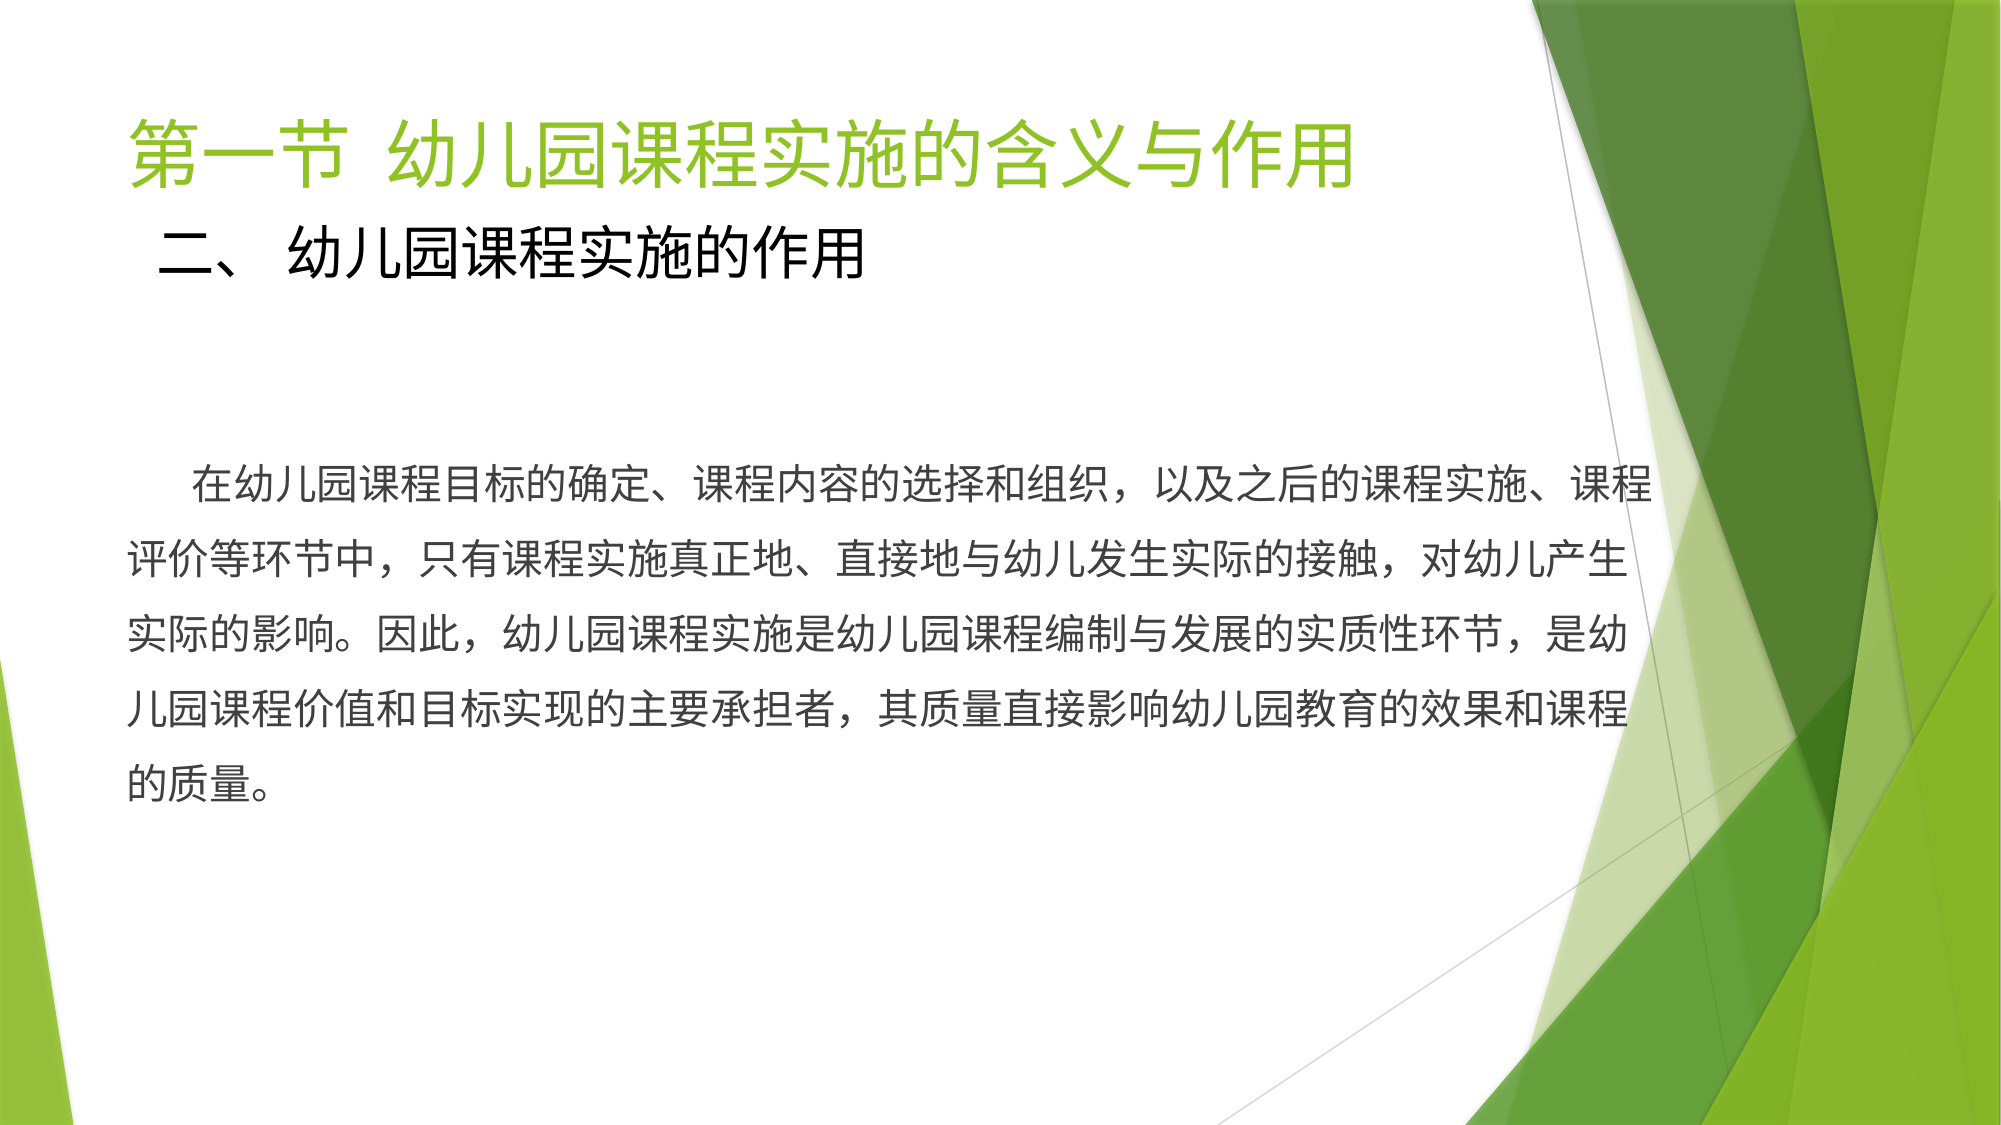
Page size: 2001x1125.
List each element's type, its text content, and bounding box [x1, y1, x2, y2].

title 第一节 幼儿园课程实施的含义与作用 [111, 99, 1522, 317]
text_box 二、 幼儿园课程实施的作用 [141, 208, 1451, 294]
list 在幼儿园课程目标的确定、课程内容的选择和组织，以及之后的课程实施、课程评价等环节中，只有课程实施真正地、直接地与幼儿发生实际的接触，对幼儿产生实际的影响。因此，幼儿园课程实施是幼儿园课程编制与发展的实质性环节，是幼儿园课程价值和目标实现的主要承担者，其质量直接影响幼儿园教育的效果和课程的质量。 [111, 425, 1680, 879]
